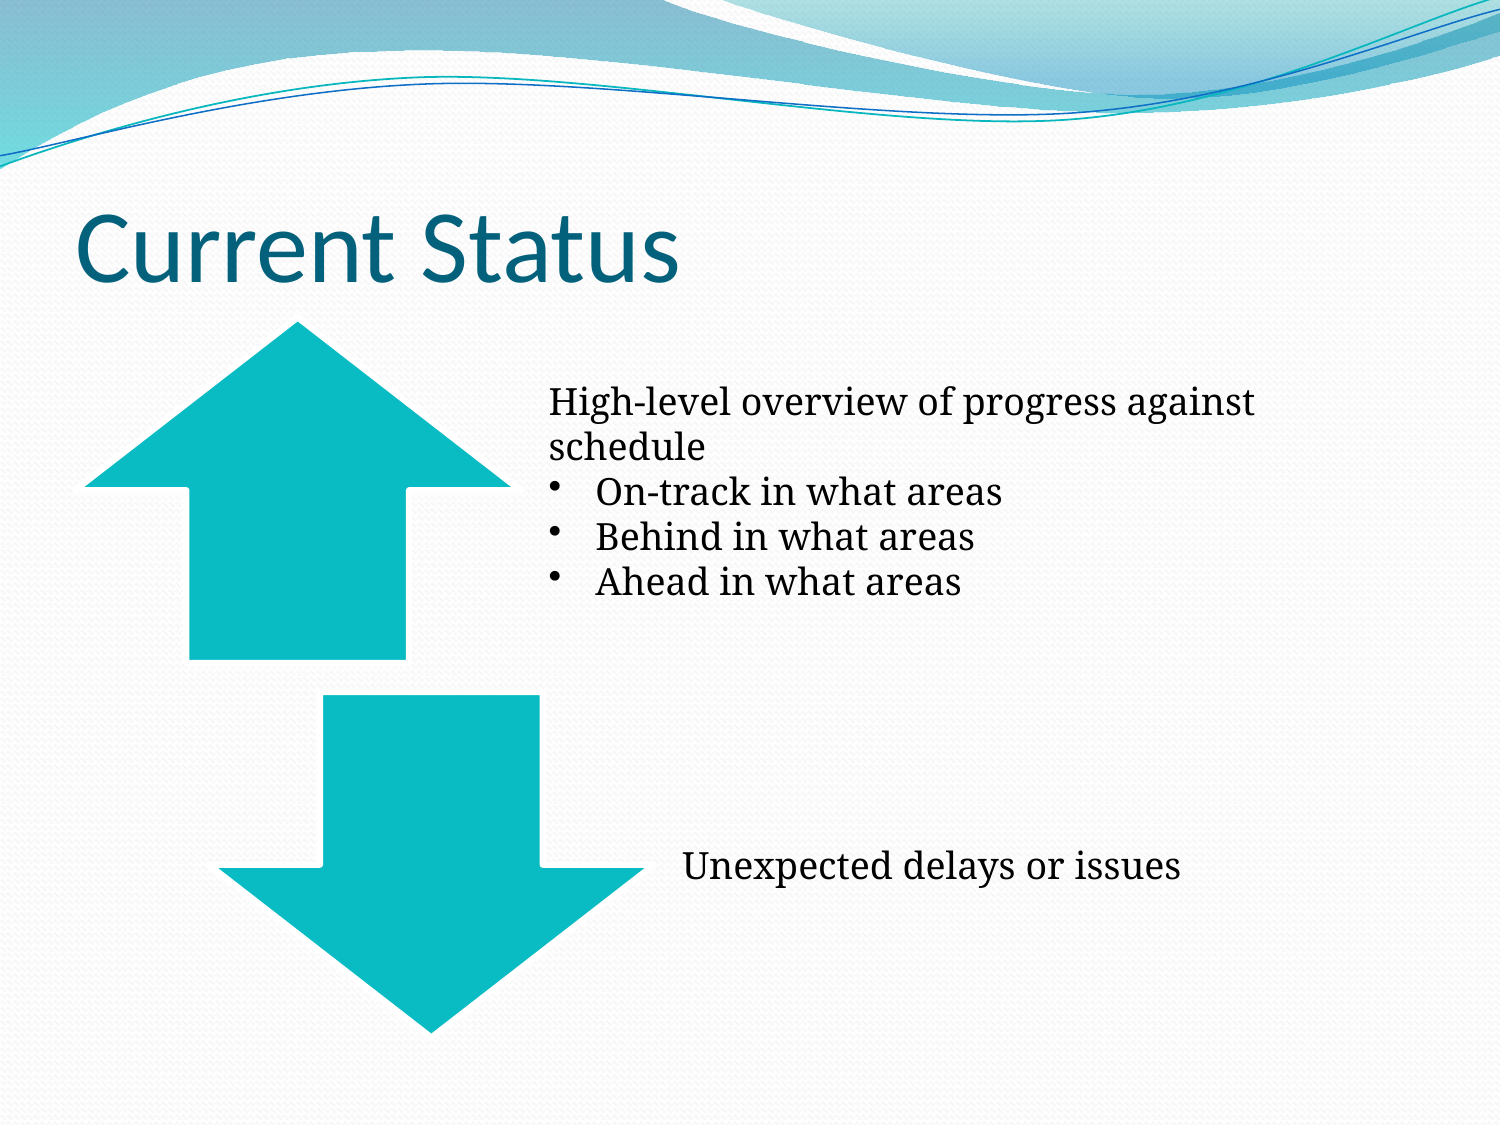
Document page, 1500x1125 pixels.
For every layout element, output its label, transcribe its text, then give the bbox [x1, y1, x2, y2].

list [74, 317, 1426, 1038]
title Current Status [75, 115, 1425, 303]
